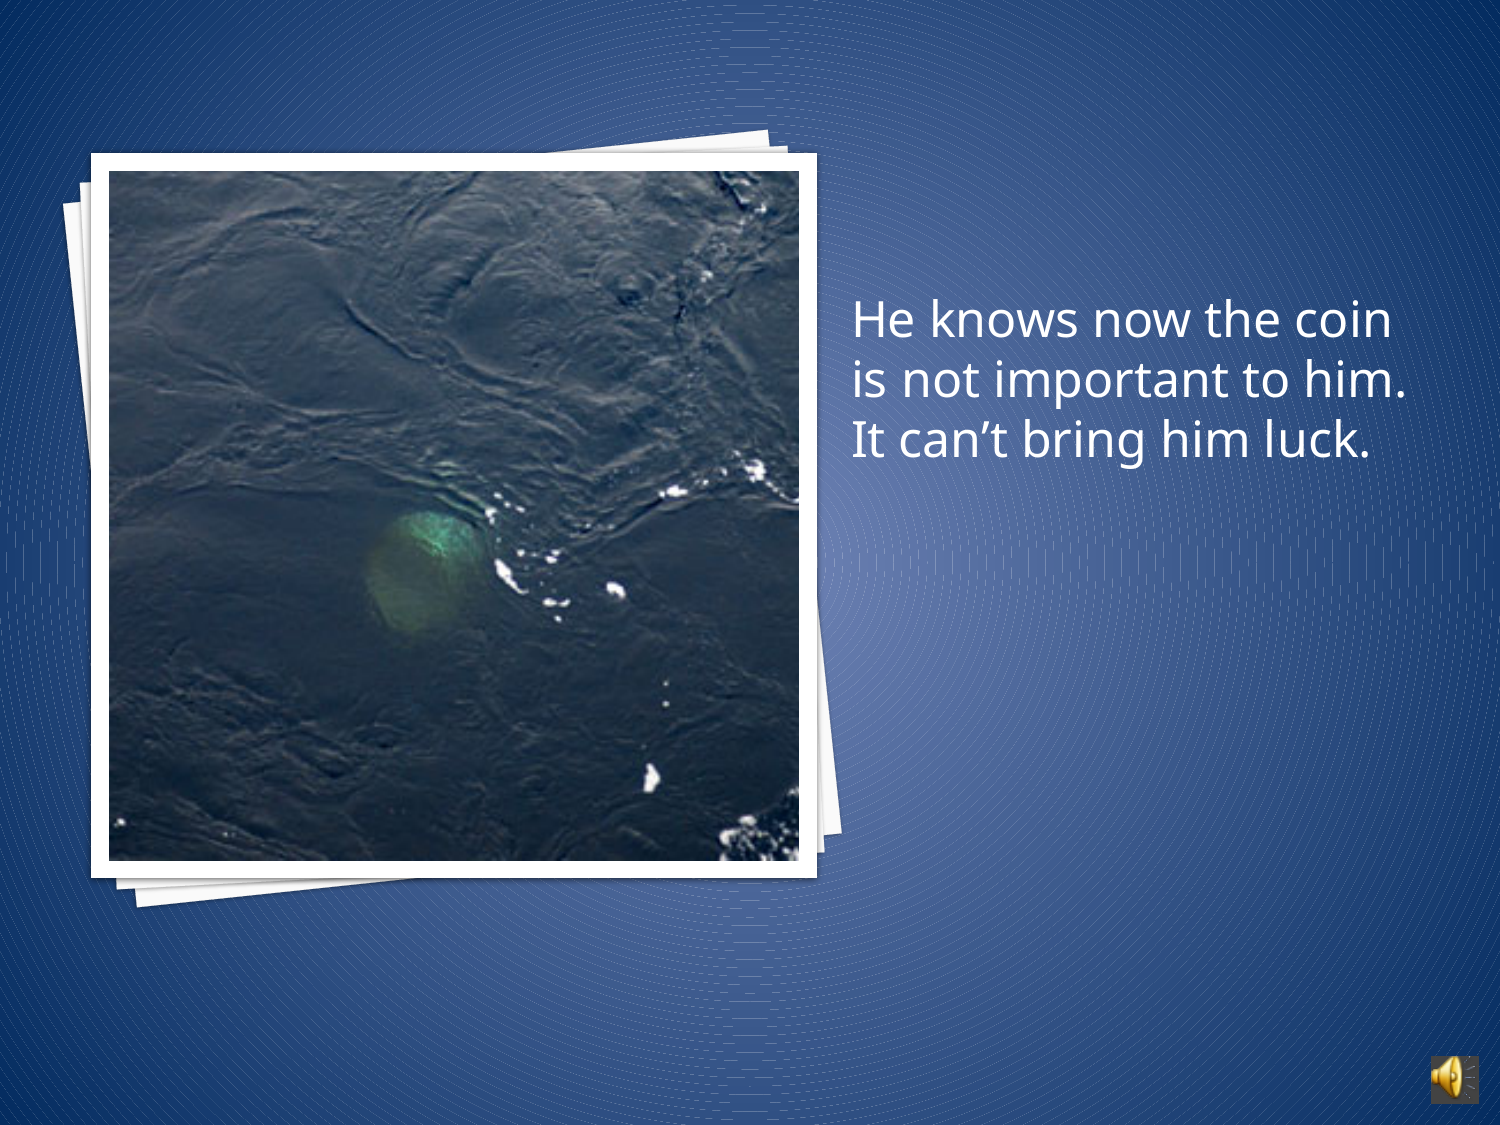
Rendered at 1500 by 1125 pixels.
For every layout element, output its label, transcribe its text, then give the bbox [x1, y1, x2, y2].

picture [108, 170, 800, 862]
list He knows now the coin is not important to him. It can’t bring him luck. [837, 287, 1425, 738]
picture [1429, 1054, 1481, 1106]
